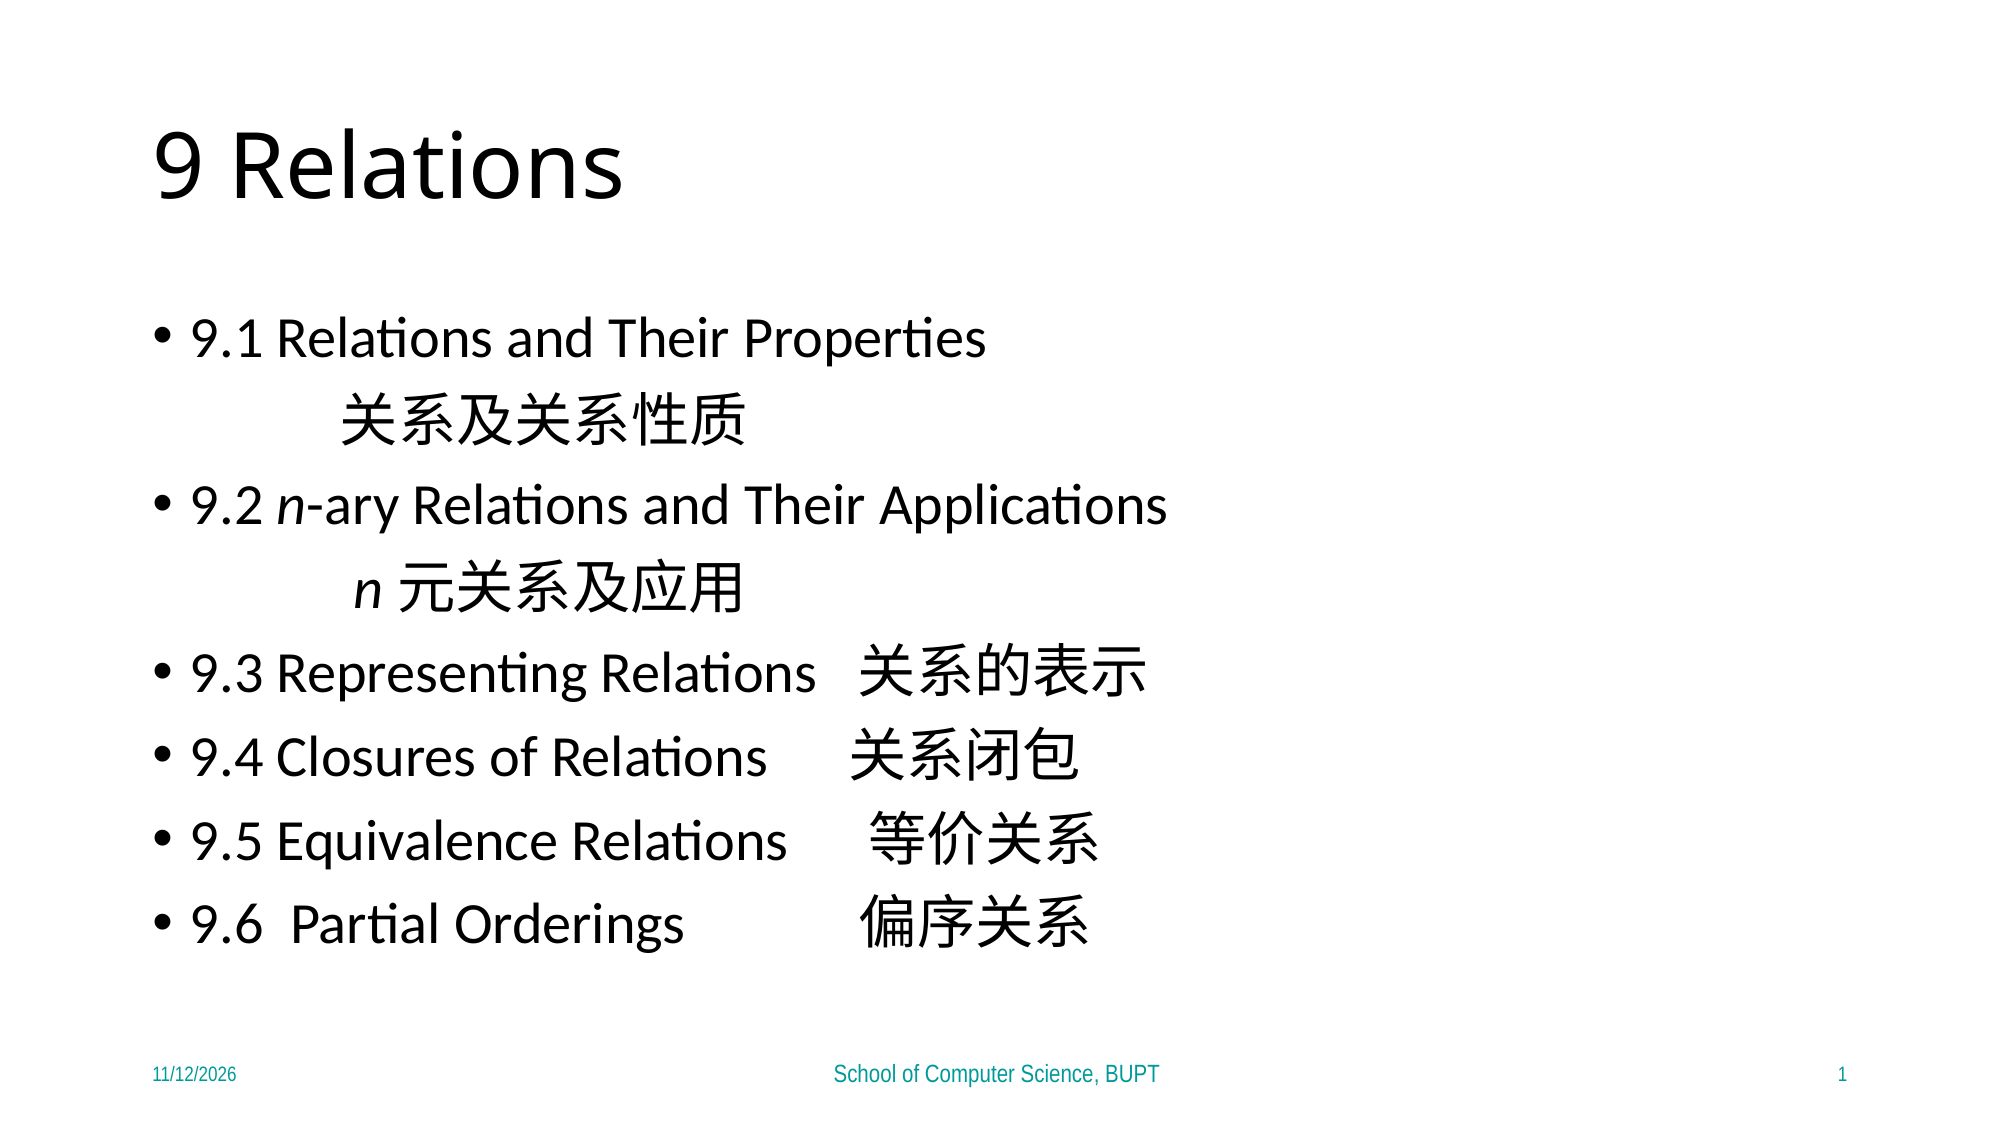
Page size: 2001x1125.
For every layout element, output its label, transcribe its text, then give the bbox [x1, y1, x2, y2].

title 9 Relations [137, 59, 1863, 278]
slide_number 1 [1412, 1042, 1863, 1103]
footer School of Computer Science, BUPT [662, 1042, 1338, 1103]
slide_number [137, 1042, 588, 1103]
list 9.1 Relations and Their Properties 关系及关系性质 9.2 n-ary Relations and Their Applications n元关系及应用 9.3 Representing Relations 关系的表示 9.4 Closures of Relations 关系闭包 9.5 Equivalence Relations 等价关系 9.6 Partial Orderings 偏序关系 [137, 299, 1863, 1014]
